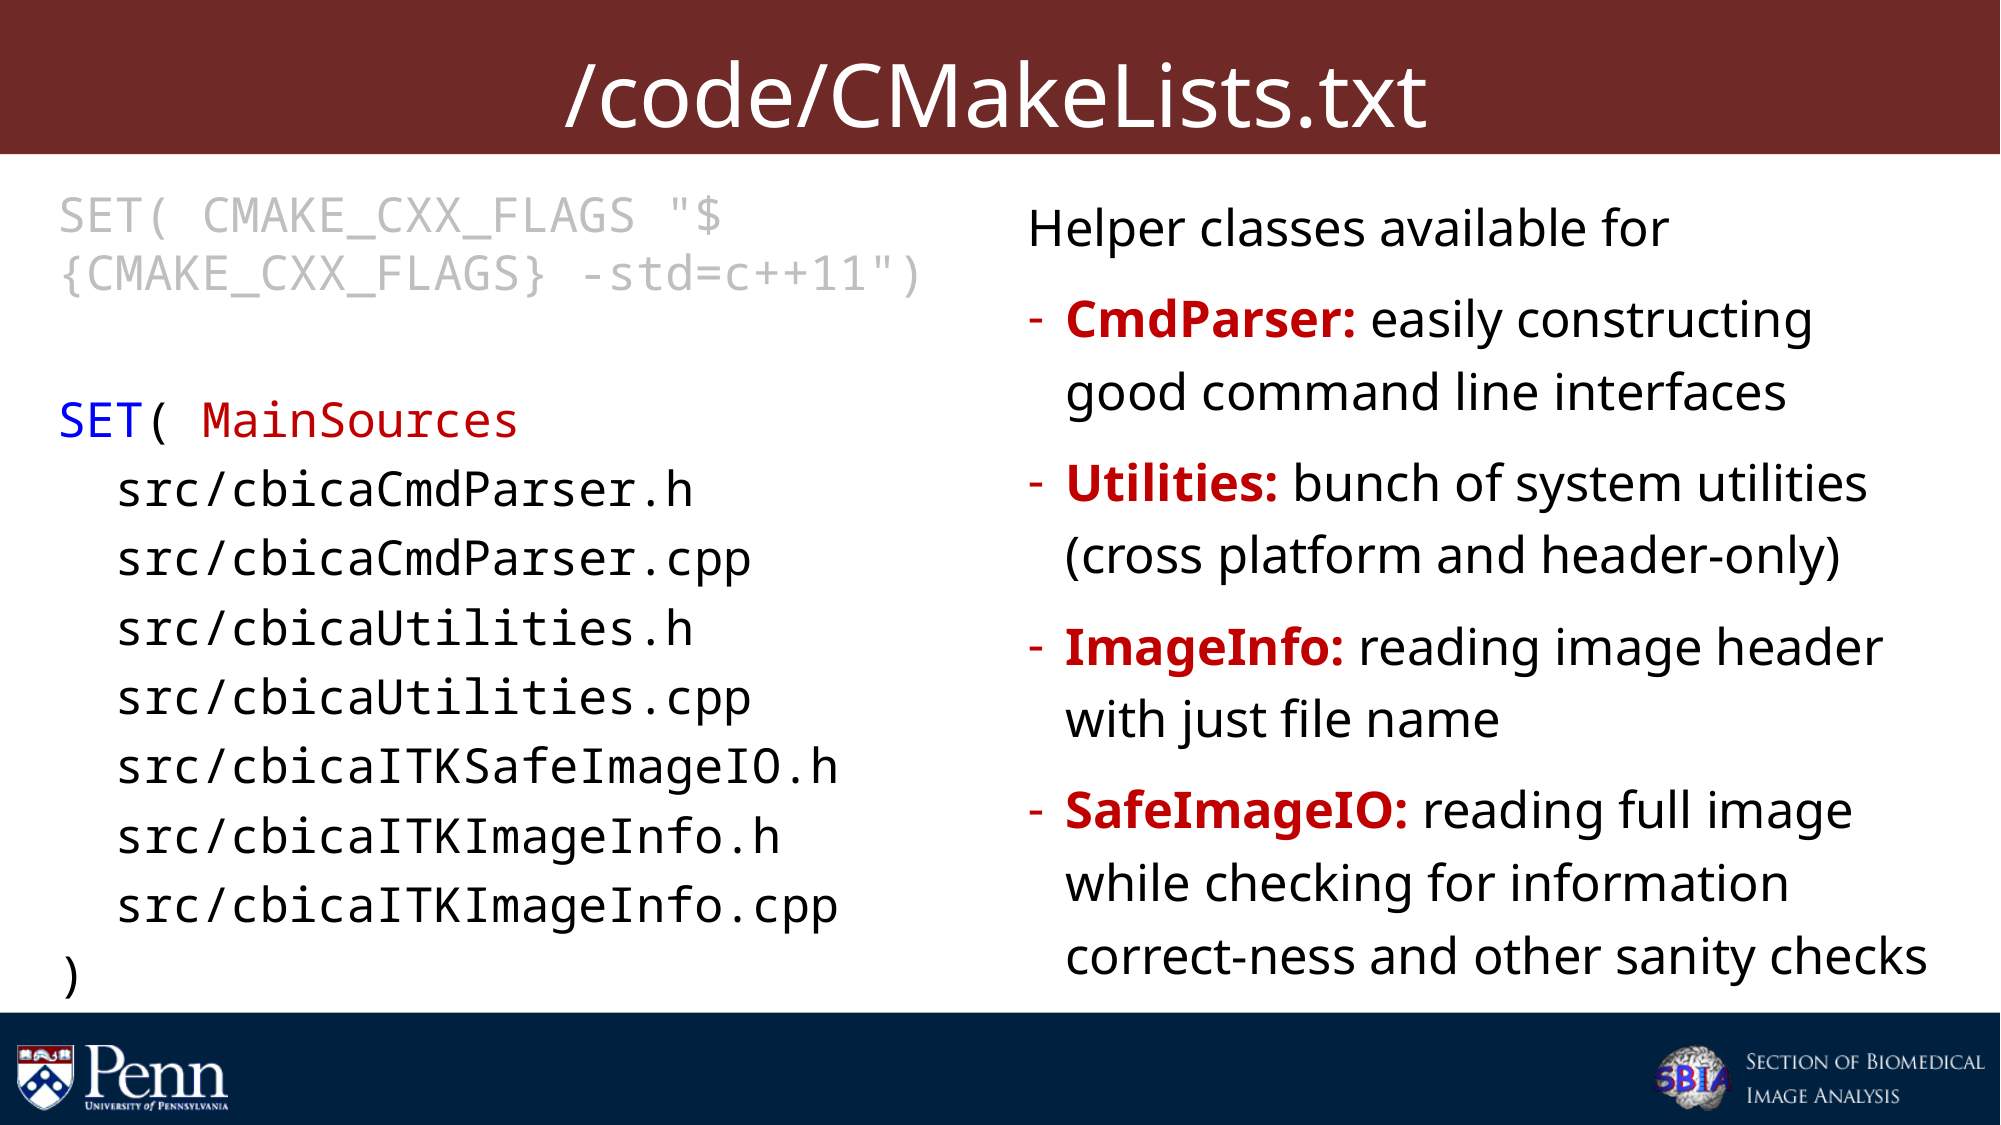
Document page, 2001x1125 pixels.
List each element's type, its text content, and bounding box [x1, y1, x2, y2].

list Helper classes available for CmdParser: easily constructing good command line interfaces Utilities: bunch of system utilities (cross platform and header-only) ImageInfo: reading image header with just file name SafeImageIO: reading full image while checking for information correct-ness and other sanity checks [1012, 176, 1952, 1014]
title /code/CMakeLists.txt [42, 43, 1952, 155]
list SET( CMAKE_CXX_FLAGS "${CMAKE_CXX_FLAGS} -std=c++11") SET( MainSources src/cbicaCmdParser.h src/cbicaCmdParser.cpp src/cbicaUtilities.h src/cbicaUtilities.cpp src/cbicaITKSafeImageIO.h src/cbicaITKImageInfo.h src/cbicaITKImageInfo.cpp ) [42, 176, 988, 1014]
picture [1652, 1044, 1985, 1112]
picture [17, 1045, 228, 1111]
